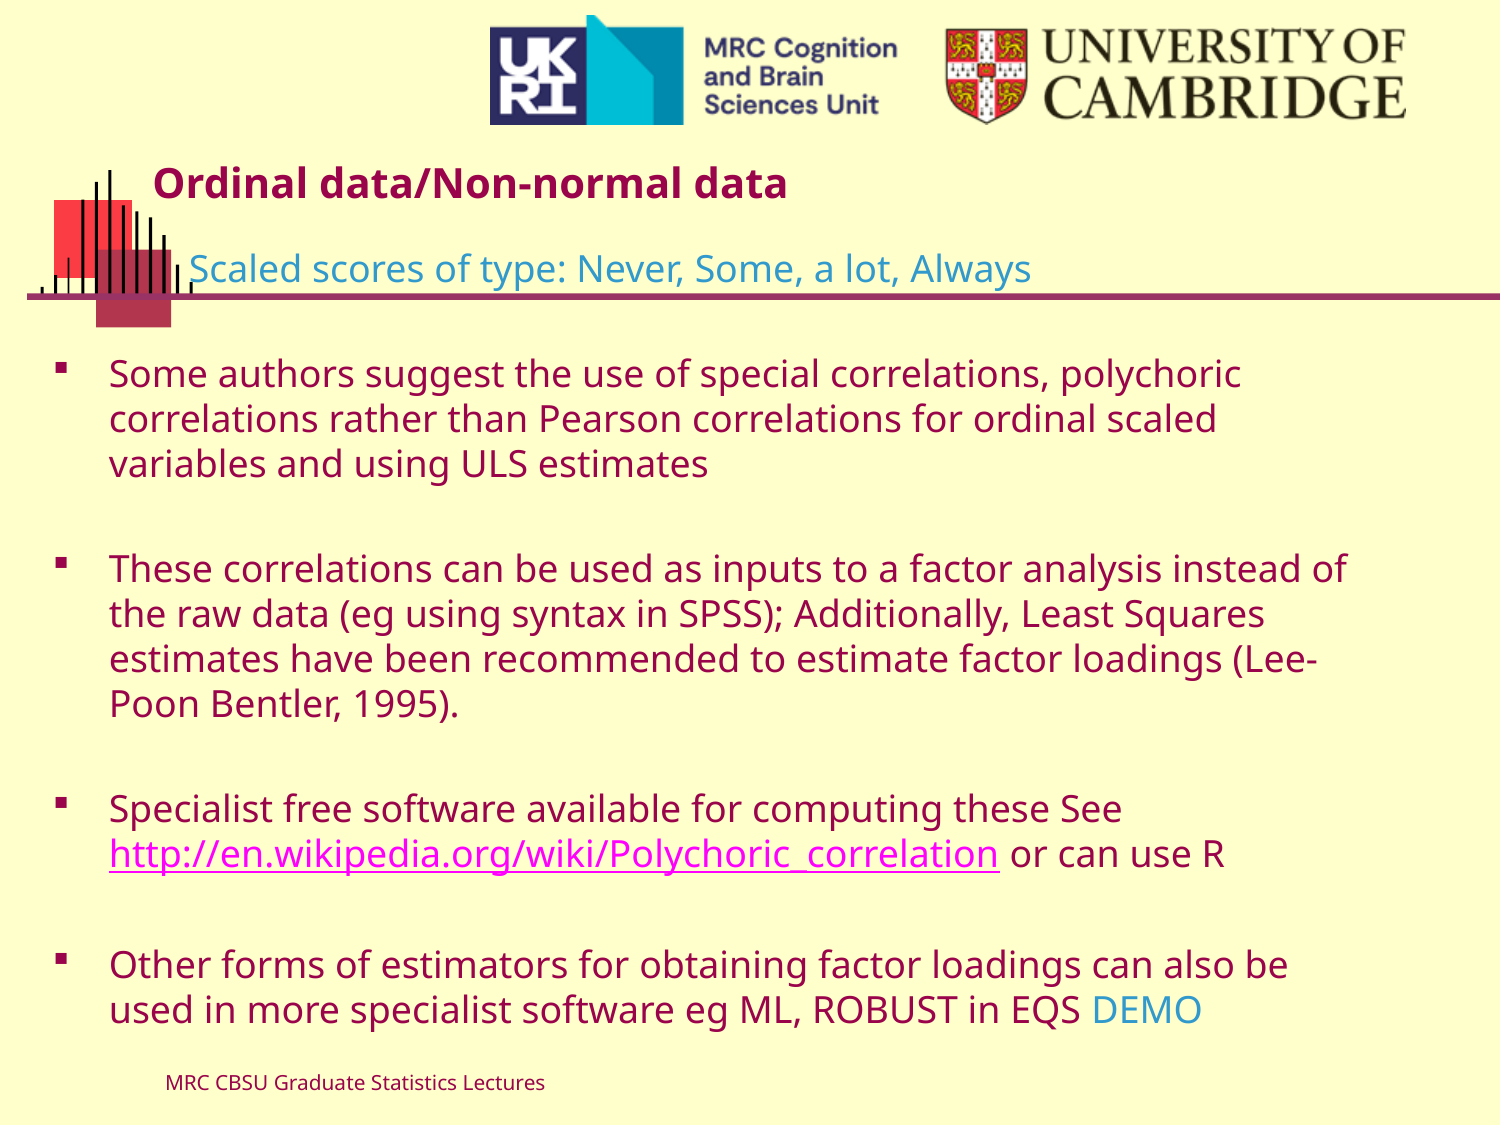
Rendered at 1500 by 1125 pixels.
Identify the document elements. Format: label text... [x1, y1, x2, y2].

footer MRC CBSU Graduate Statistics Lectures [149, 1062, 988, 1101]
title Ordinal data/Non-normal data [137, 137, 988, 233]
list Scaled scores of type: Never, Some, a lot, Always Some authors suggest the use of special correlations, polychoric correlations rather than Pearson correlations for ordinal scaled variables and using ULS estimates These correlations can be used as inputs to a factor analysis instead of the raw data (eg using syntax in SPSS); Additionally, Least Squares estimates have been recommended to estimate factor loadings (Lee-Poon Bentler, 1995). Specialist free software available for computing these See http://en.wikipedia.org/wiki/Polychoric_correlation or can use R Other forms of estimators for obtaining factor loadings can also be used in more specialist software eg ML, ROBUST in EQS DEMO [37, 237, 1388, 1013]
picture [490, 15, 1406, 125]
